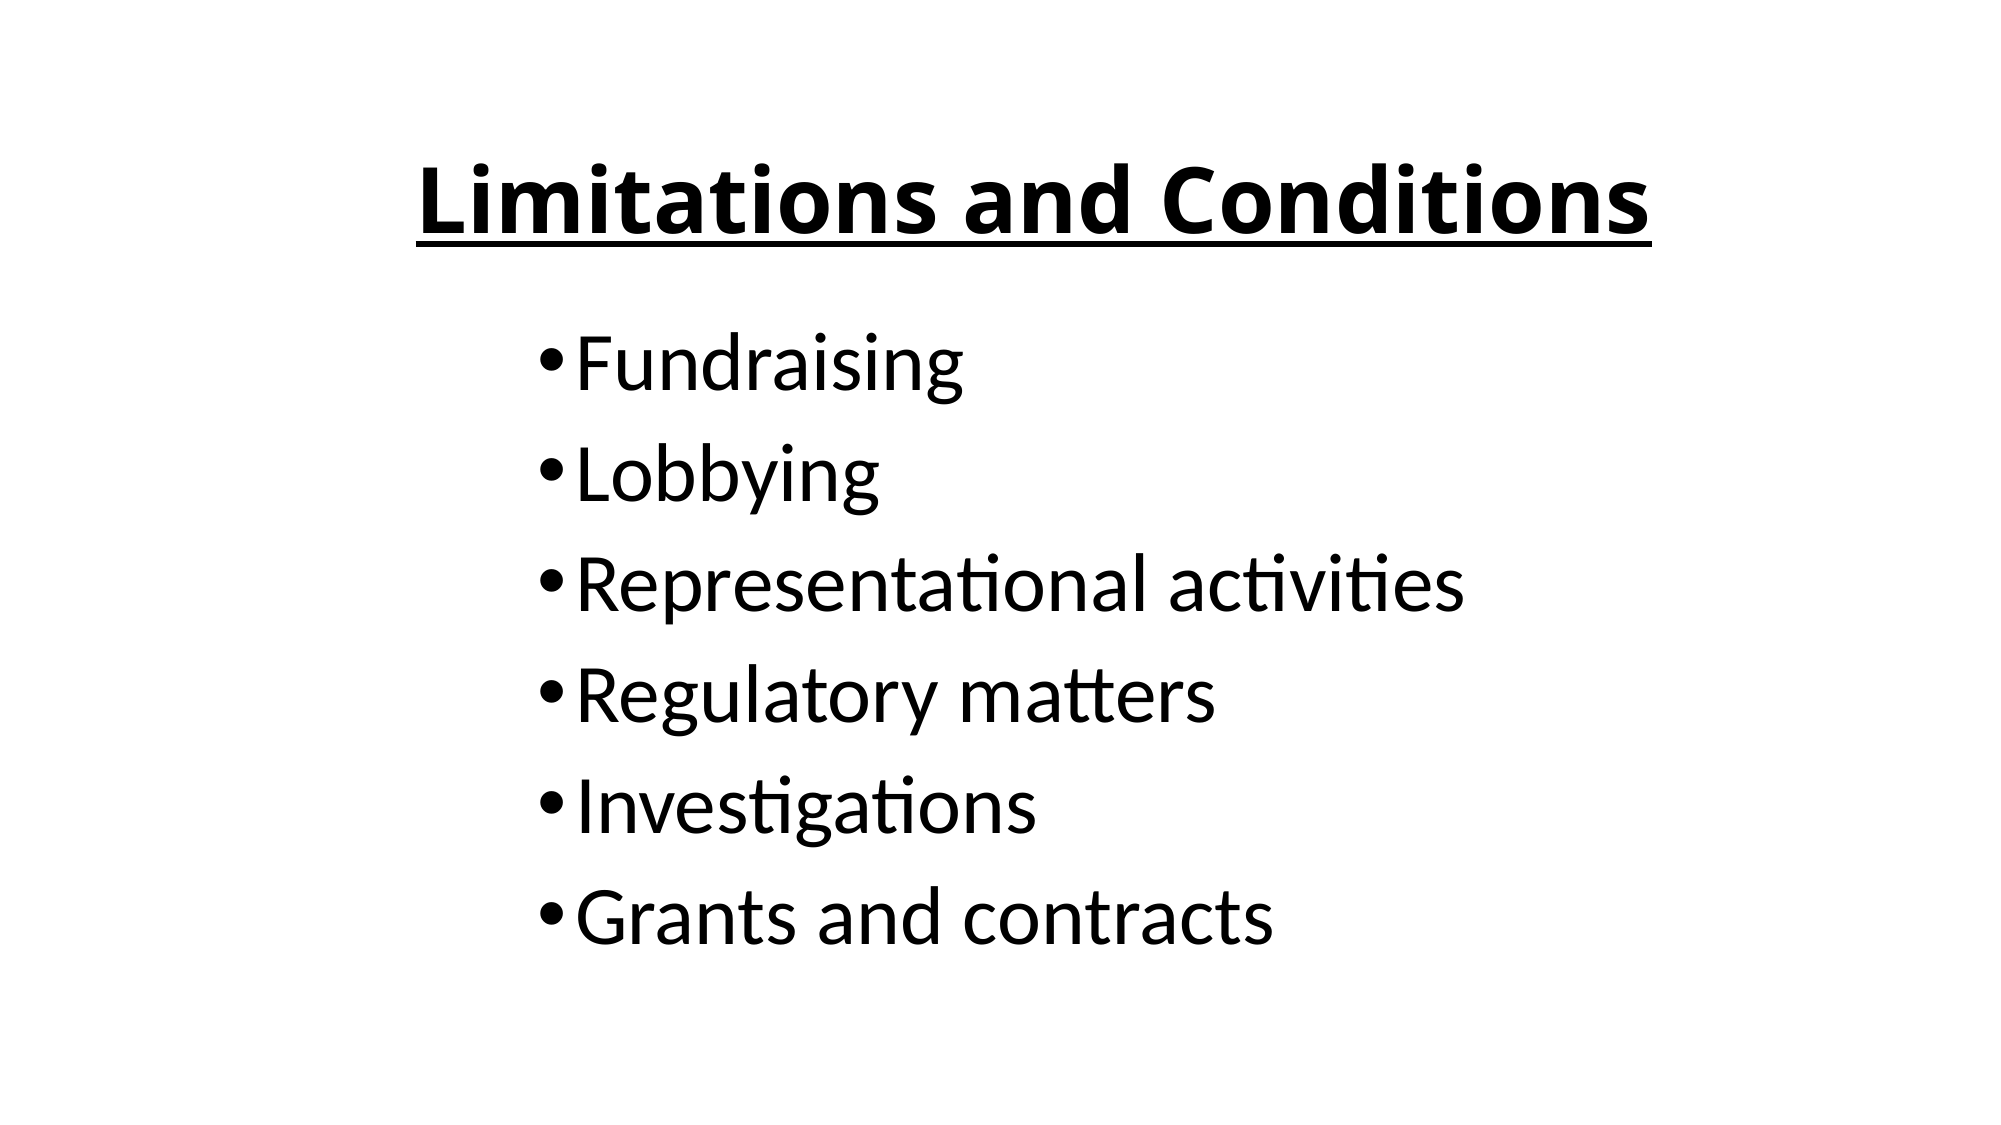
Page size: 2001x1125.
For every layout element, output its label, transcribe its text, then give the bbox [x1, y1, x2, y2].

list Fundraising Lobbying Representational activities Regulatory matters Investigations Grants and contracts [522, 310, 2000, 1025]
title Limitations and Conditions [400, 45, 2000, 264]
